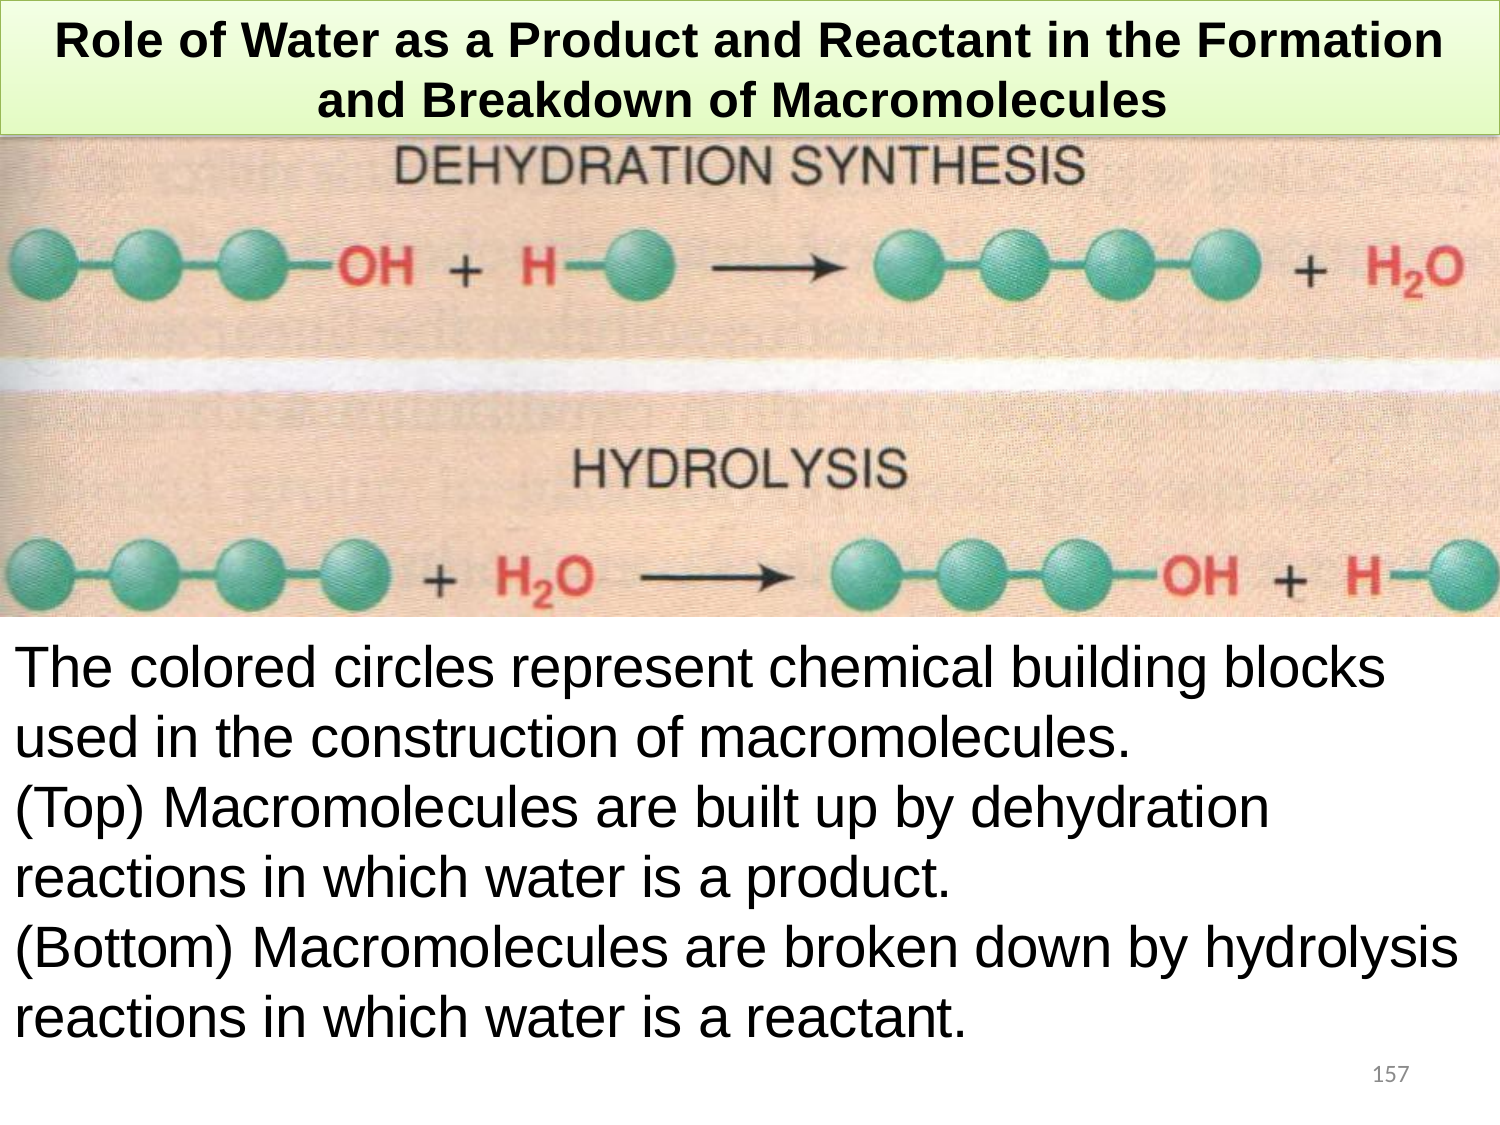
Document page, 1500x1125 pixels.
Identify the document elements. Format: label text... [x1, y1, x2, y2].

slide_number 157 [1074, 1057, 1425, 1103]
text_box The colored circles represent chemical building blocks used in the construction of macromolecules. (Top) Macromolecules are built up by dehydration reactions in which water is a product. (Bottom) Macromolecules are broken down by hydrolysis reactions in which water is a reactant. [0, 626, 1500, 1057]
text_box Role of Water as a Product and Reactant in the Formation and Breakdown of Macromolecules [0, 0, 1500, 135]
picture [0, 136, 1500, 618]
